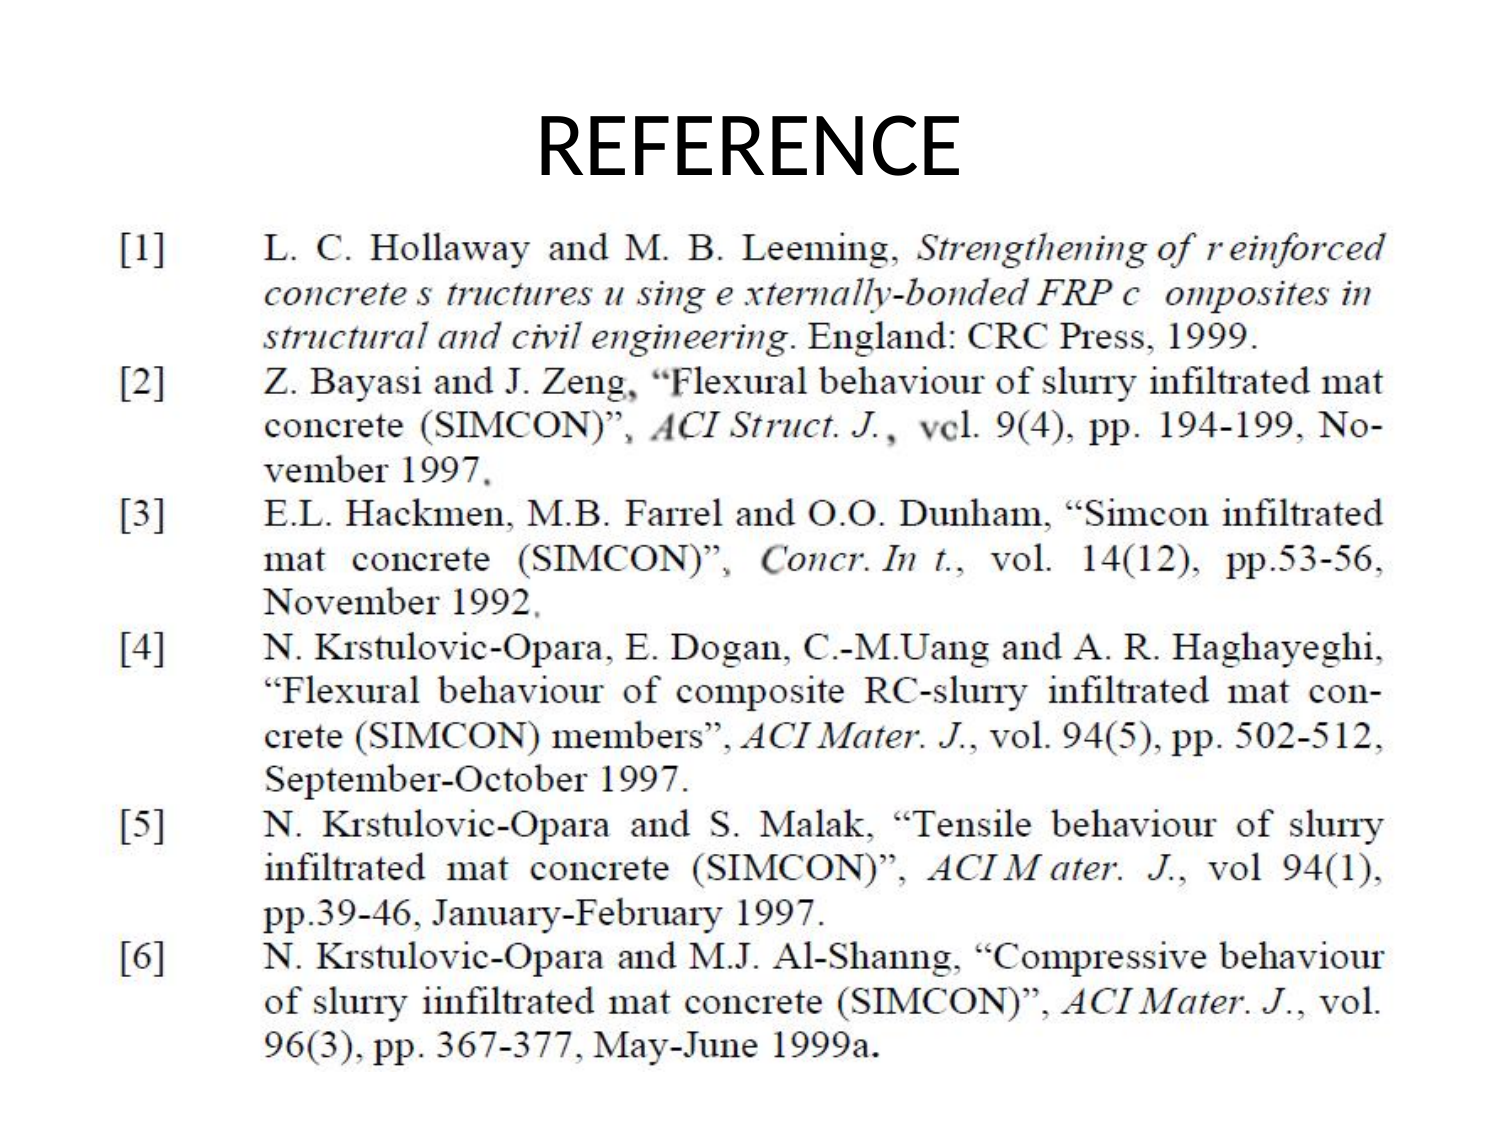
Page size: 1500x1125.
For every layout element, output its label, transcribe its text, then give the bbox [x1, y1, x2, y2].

title REFERENCE [75, 45, 1425, 233]
picture [99, 212, 1401, 1072]
